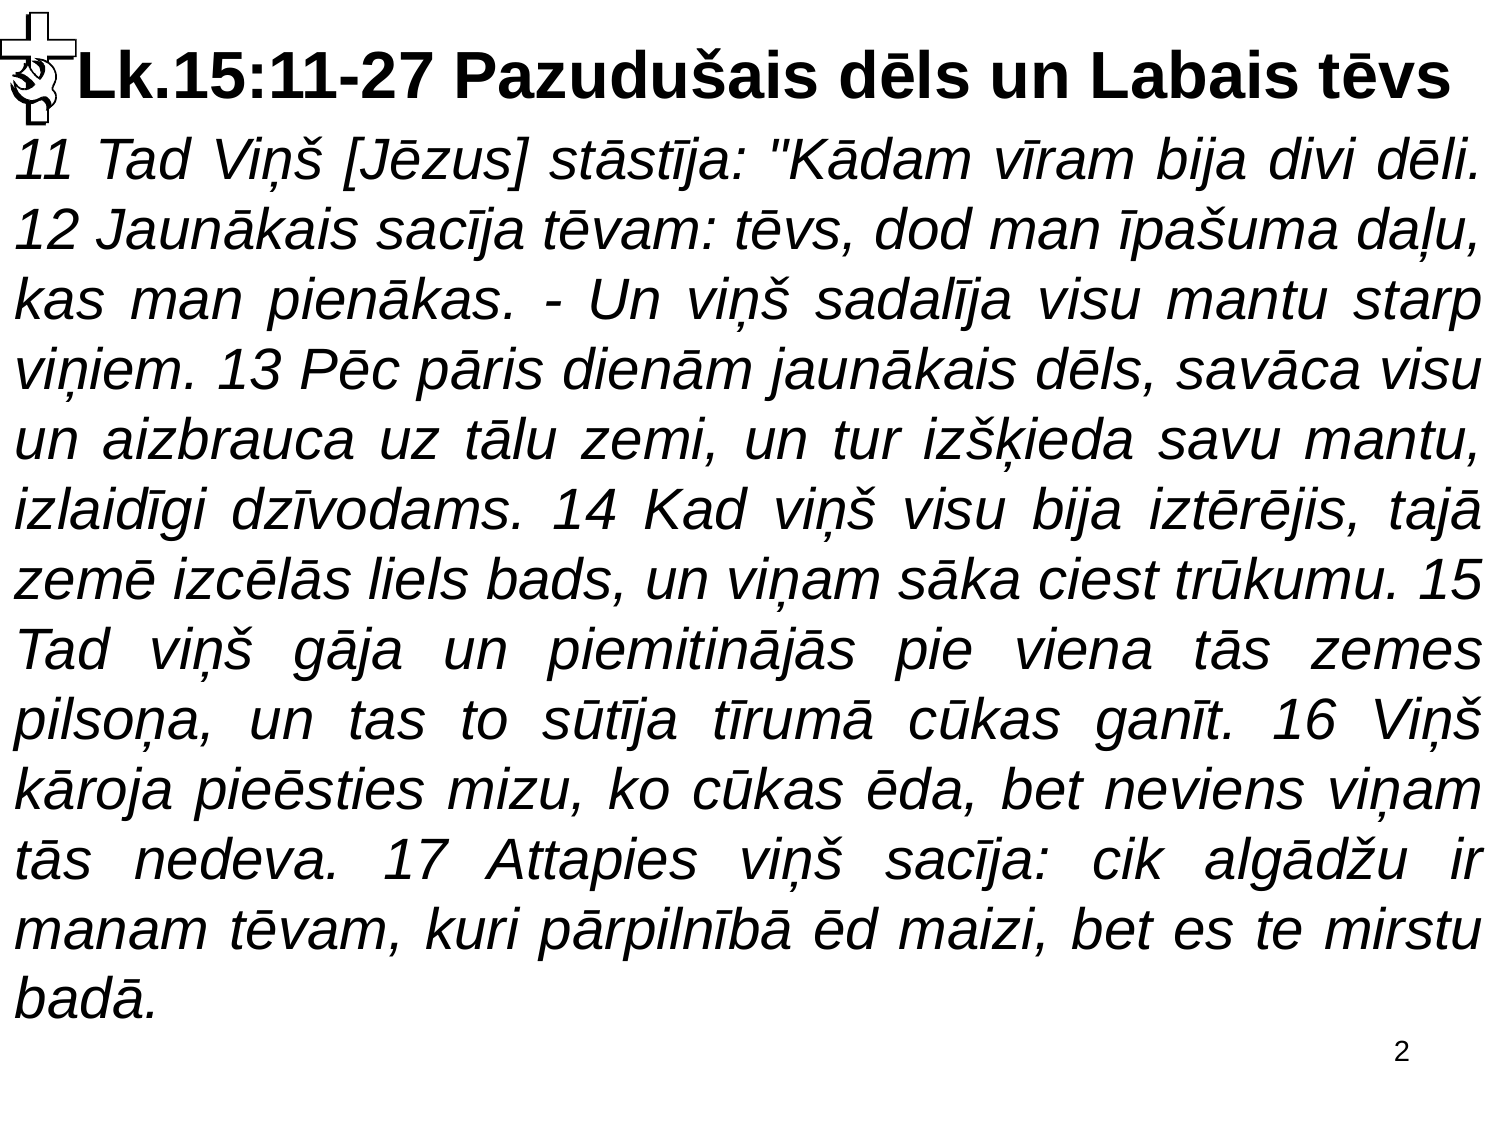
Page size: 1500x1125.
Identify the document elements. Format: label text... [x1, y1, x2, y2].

text_box 11 Tad Viņš [Jēzus] stāstīja: "Kādam vīram bija divi dēli. 12 Jaunākais sacīja tēvam: tēvs, dod man īpašuma daļu, kas man pienākas. - Un viņš sadalīja visu mantu starp viņiem. 13 Pēc pāris dienām jaunākais dēls, savāca visu un aizbrauca uz tālu zemi, un tur izšķieda savu mantu, izlaidīgi dzīvodams. 14 Kad viņš visu bija iztērējis, tajā zemē izcēlās liels bads, un viņam sāka ciest trūkumu. 15 Tad viņš gāja un piemitinājās pie viena tās zemes pilsoņa, un tas to sūtīja tīrumā cūkas ganīt. 16 Viņš kāroja pieēsties mizu, ko cūkas ēda, bet neviens viņam tās nedeva. 17 Attapies viņš sacīja: cik algādžu ir manam tēvam, kuri pārpilnībā ēd maizi, bet es te mirstu badā. [0, 113, 1500, 1039]
slide_number 2 [1074, 1039, 1426, 1103]
title Lk.15:11-27 Pazudušais dēls un Labais tēvs [29, 0, 1500, 113]
picture [0, 11, 77, 126]
